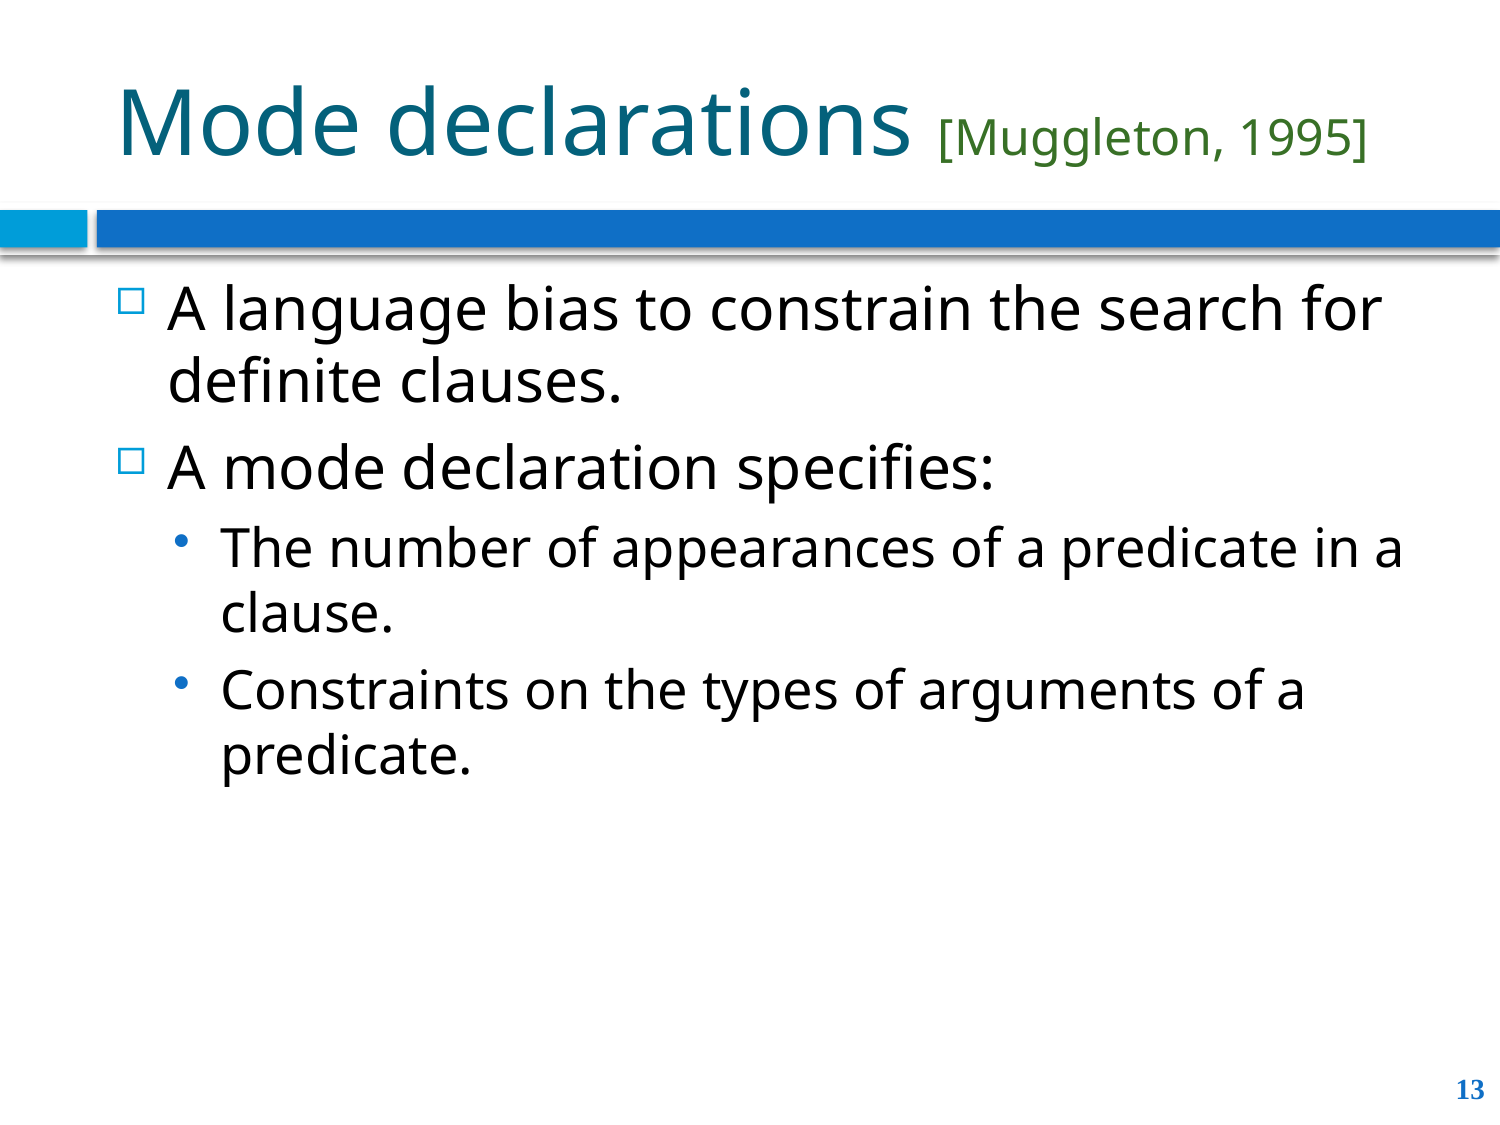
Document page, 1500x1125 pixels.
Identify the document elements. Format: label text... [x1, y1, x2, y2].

slide_number 13 [1425, 1050, 1500, 1125]
title Mode declarations [Muggleton, 1995] [100, 37, 1438, 200]
list A language bias to constrain the search for definite clauses. A mode declaration specifies: The number of appearances of a predicate in a clause. Constraints on the types of arguments of a predicate. [100, 262, 1438, 1000]
